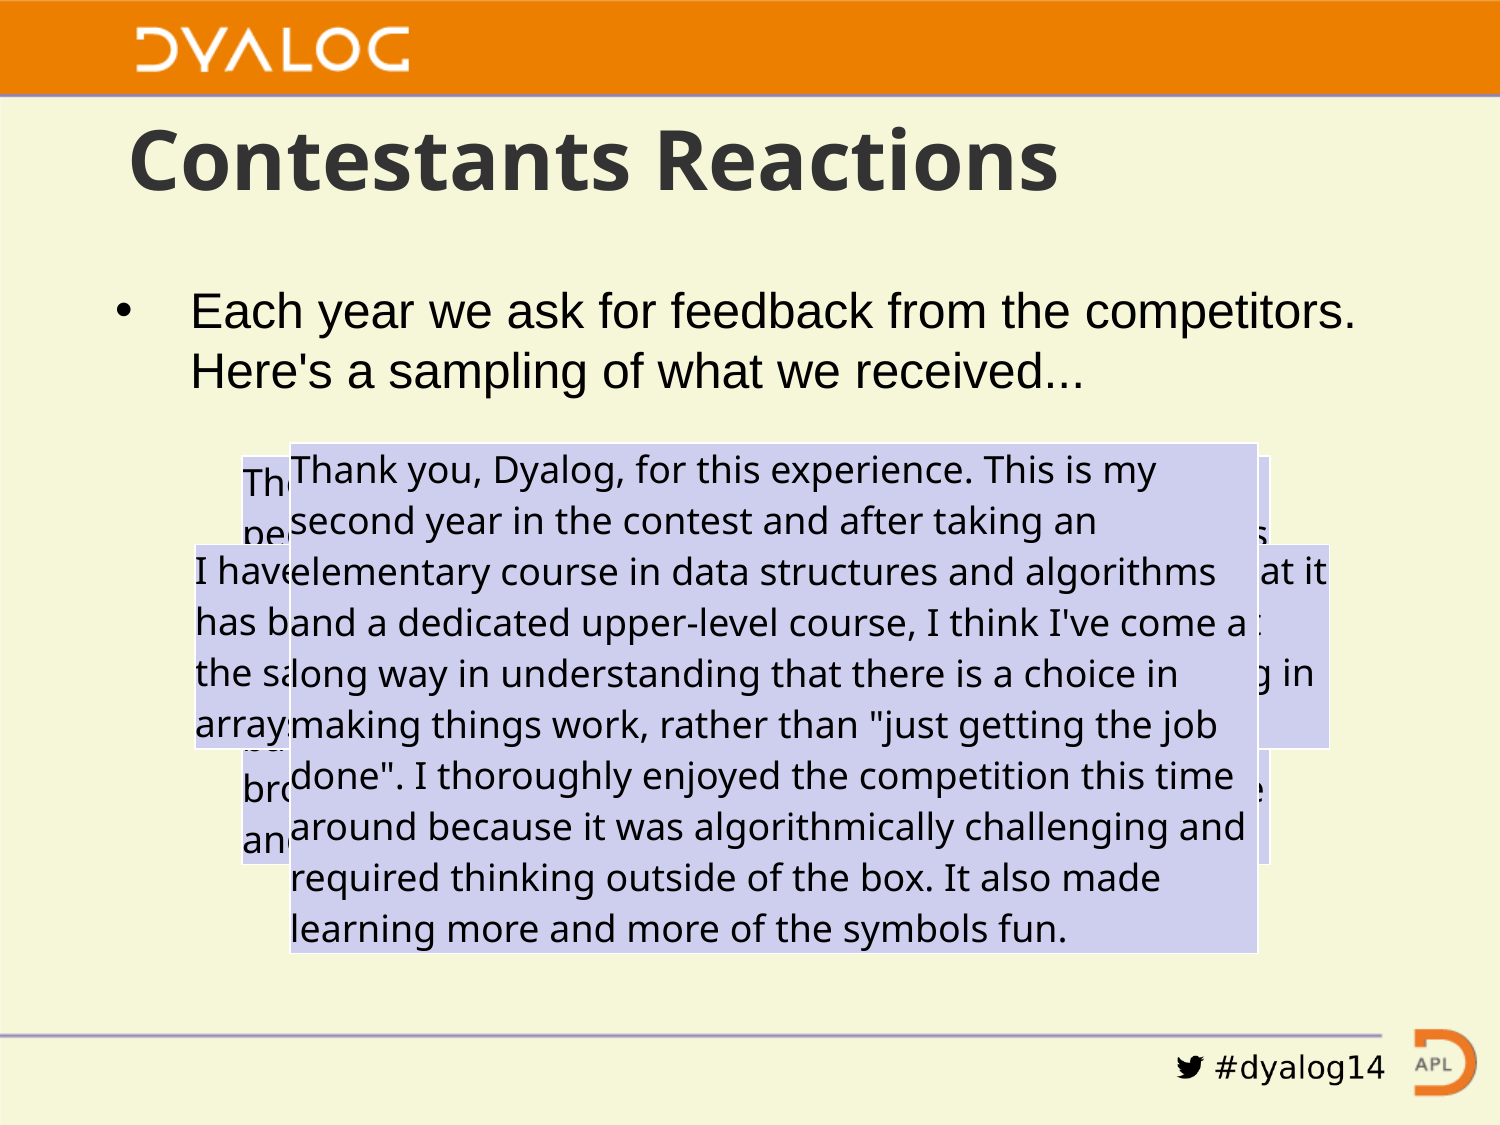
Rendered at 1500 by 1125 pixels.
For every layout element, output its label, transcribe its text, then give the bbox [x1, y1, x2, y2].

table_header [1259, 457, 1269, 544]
picture [0, 0, 1500, 1125]
table_header Thank you, Dyalog, for this experience. This is my second year in the contest and after taking an elementary course in data structures and algorithms and a dedicated upper-level course, I think I've come a long way in understanding that there is a choice in making things work, rather than "just getting the job done". I thoroughly enjoyed the competition this time around because it was algorithmically challenging and required thinking outside of the box. It also made learning more and more of the symbols fun. [291, 444, 1257, 953]
table_header I have really enjoyed this competition. It has surprised me that it has been so easy to get a basic understanding of APL, and at the same time it has been a huge challenge to begin thinking in arrays. [196, 545, 289, 748]
table_header I have really enjoyed this competition. It has surprised me that it has been so easy to get a basic understanding of APL, and at the same time it has been a huge challenge to begin thinking in arrays. [1259, 545, 1329, 748]
subtitle Each year we ask for feedback from the competitors. Here's a sampling of what we received... [100, 271, 1412, 992]
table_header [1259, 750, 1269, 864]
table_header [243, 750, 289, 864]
title Contestants Reactions [112, 99, 1388, 268]
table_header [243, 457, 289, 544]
